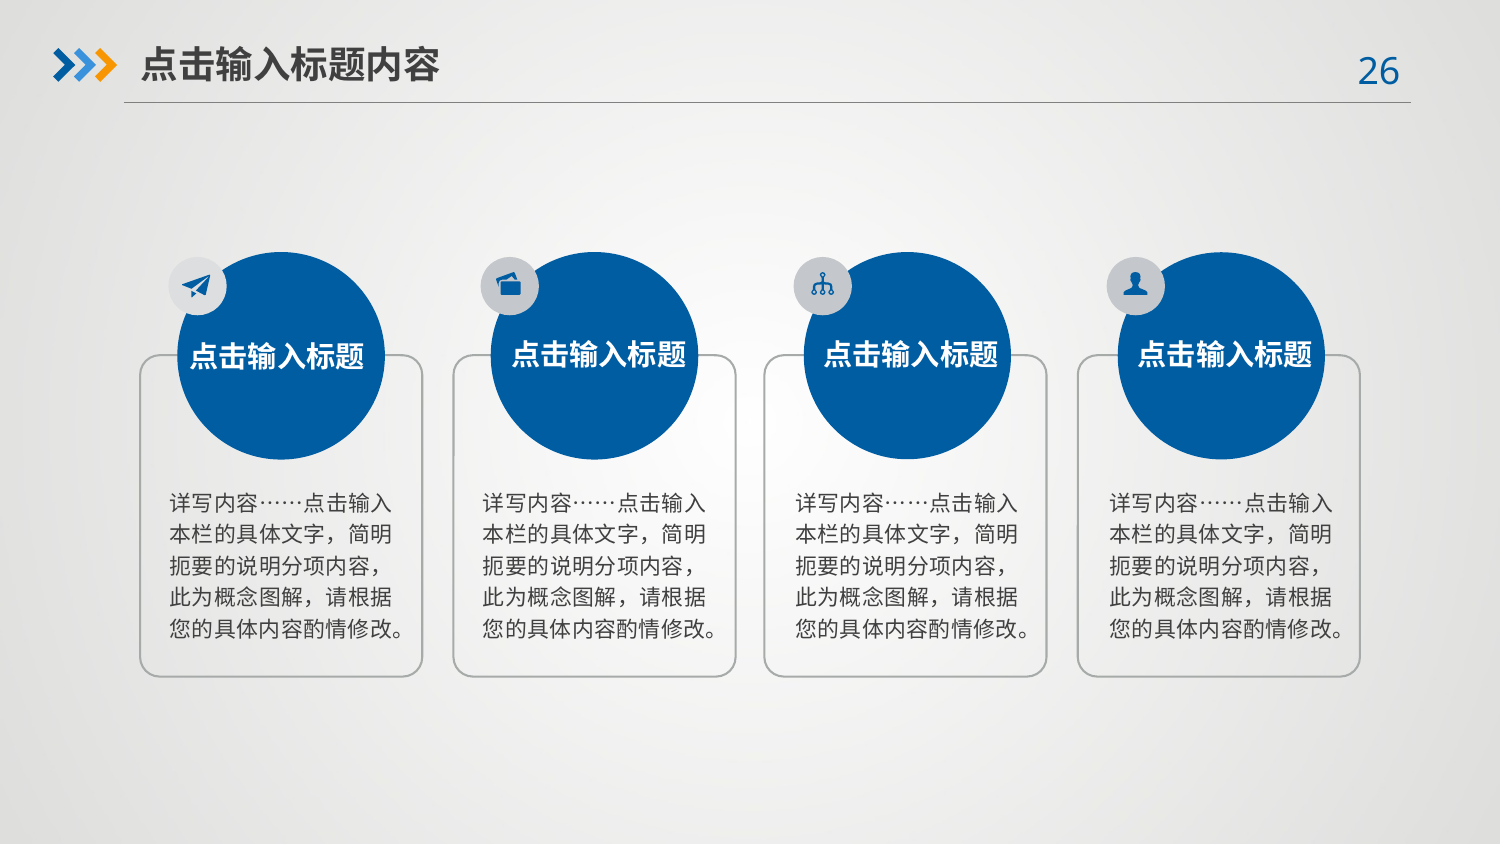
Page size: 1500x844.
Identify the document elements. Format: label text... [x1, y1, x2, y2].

text_box [140, 355, 423, 677]
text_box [168, 256, 227, 316]
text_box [480, 256, 540, 316]
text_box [1106, 256, 1166, 316]
text_box 详写内容……点击输入本栏的具体文字，简明扼要的说明分项内容，此为概念图解，请根据您的具体内容酌情修改。 [1109, 493, 1333, 633]
text_box [1077, 355, 1360, 677]
picture [0, 0, 1500, 844]
text_box 点击输入标题 [1128, 320, 1323, 392]
text_box [793, 256, 852, 316]
text_box [542, 252, 692, 320]
text_box 点击输入标题 [172, 320, 382, 392]
text_box [453, 355, 736, 677]
text_box [803, 252, 1005, 460]
text_box 详写内容……点击输入本栏的具体文字，简明扼要的说明分项内容，此为概念图解，请根据您的具体内容酌情修改。 [482, 493, 707, 633]
text_box [811, 272, 835, 295]
text_box [1117, 324, 1319, 460]
text_box 点击输入标题内容 [140, 32, 491, 95]
text_box [183, 392, 379, 460]
text_box [764, 355, 1047, 677]
text_box [1170, 252, 1319, 320]
text_box 详写内容……点击输入本栏的具体文字，简明扼要的说明分项内容，此为概念图解，请根据您的具体内容酌情修改。 [154, 493, 408, 633]
text_box 点击输入标题 [501, 320, 696, 392]
text_box 详写内容……点击输入本栏的具体文字，简明扼要的说明分项内容，此为概念图解，请根据您的具体内容酌情修改。 [795, 493, 1019, 633]
text_box [490, 324, 692, 460]
text_box 点击输入标题 [813, 320, 1009, 392]
text_box [230, 252, 379, 320]
